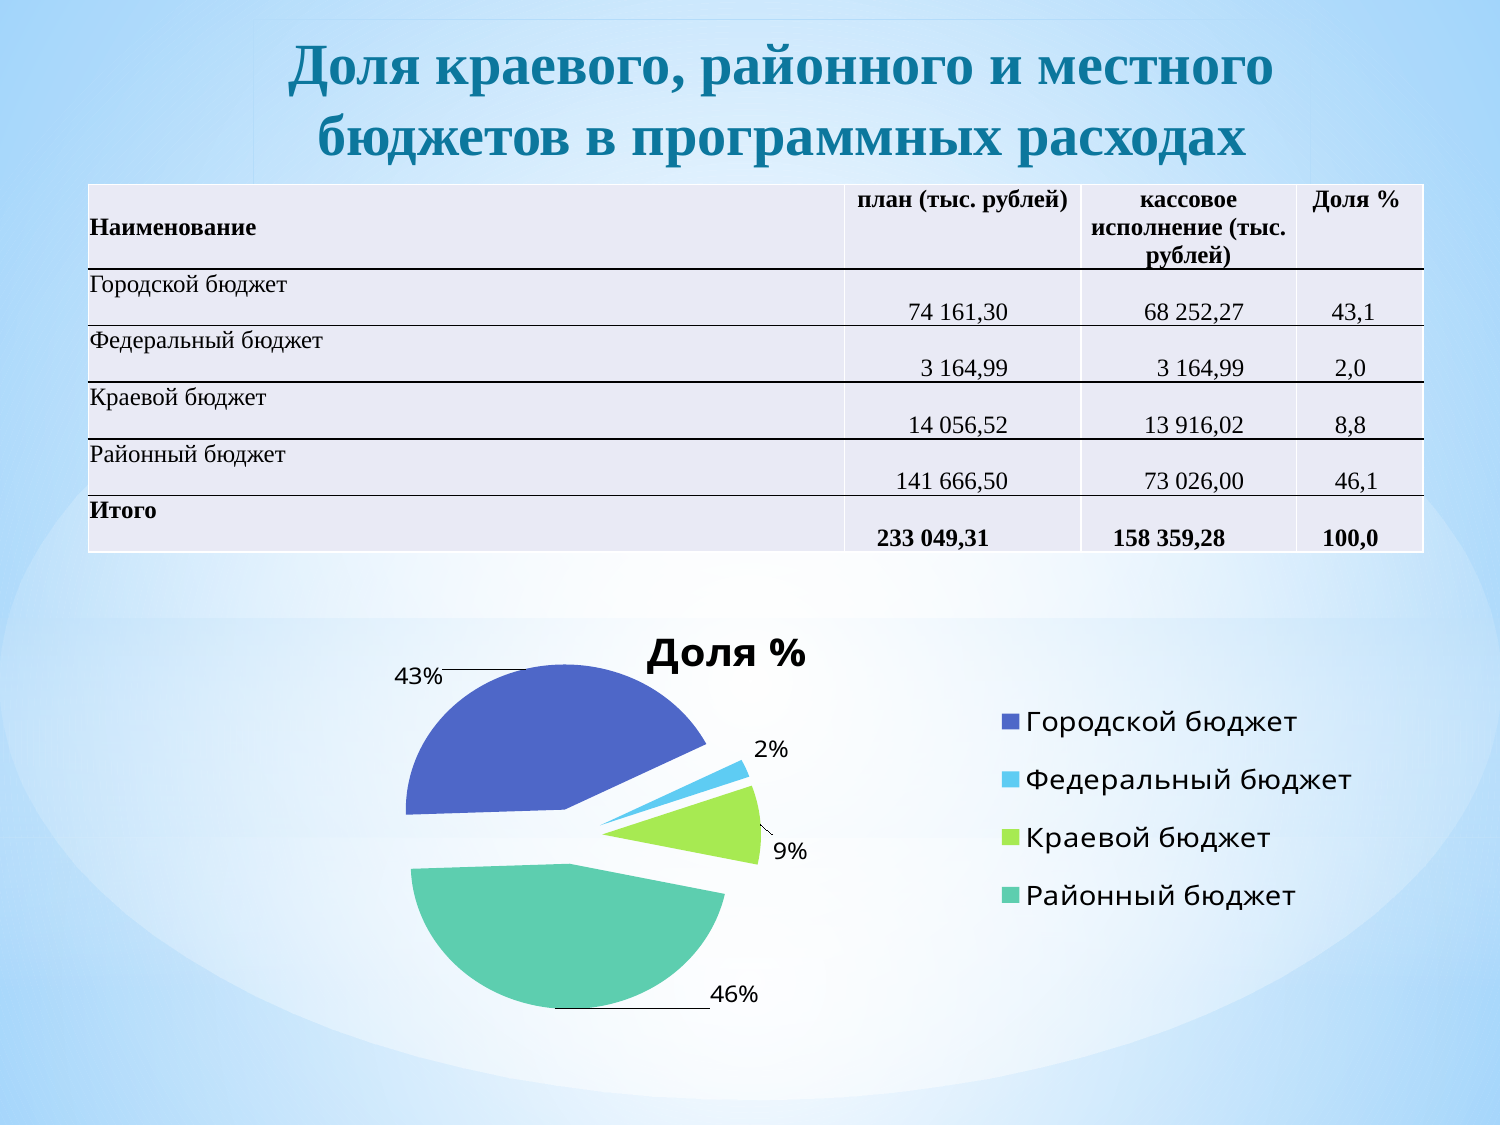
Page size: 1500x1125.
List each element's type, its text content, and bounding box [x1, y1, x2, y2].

table_cell 74 161,30 [845, 270, 1080, 325]
chart [88, 597, 1377, 1049]
table_cell Федеральный бюджет [89, 326, 844, 381]
table_header Доля % [1297, 185, 1422, 268]
table_cell 8,8 [1297, 383, 1422, 438]
table_header Наименование [89, 185, 844, 268]
table_cell Районный бюджет [89, 440, 844, 495]
table_cell 73 026,00 [1082, 440, 1296, 495]
table_cell 14 056,52 [845, 383, 1080, 438]
table_header кассовое исполнение (тыс. рублей) [1082, 185, 1296, 268]
table_cell 13 916,02 [1082, 383, 1296, 438]
table_cell Городской бюджет [89, 270, 844, 325]
table_cell 68 252,27 [1082, 270, 1296, 325]
table_cell 141 666,50 [845, 440, 1080, 495]
table_cell 46,1 [1297, 440, 1422, 495]
table_cell 43,1 [1297, 270, 1422, 325]
table_cell Итого [89, 496, 844, 551]
table_cell 3 164,99 [1082, 326, 1296, 381]
title Доля краевого, районного и местного бюджетов в программных расходах [253, 19, 1311, 184]
table_cell 158 359,28 [1082, 496, 1296, 551]
table_header план (тыс. рублей) [845, 185, 1080, 268]
table_cell 2,0 [1297, 326, 1422, 381]
table_cell 100,0 [1297, 496, 1422, 551]
table_cell 233 049,31 [845, 496, 1080, 551]
table_cell Краевой бюджет [89, 383, 844, 438]
table_cell 3 164,99 [845, 326, 1080, 381]
